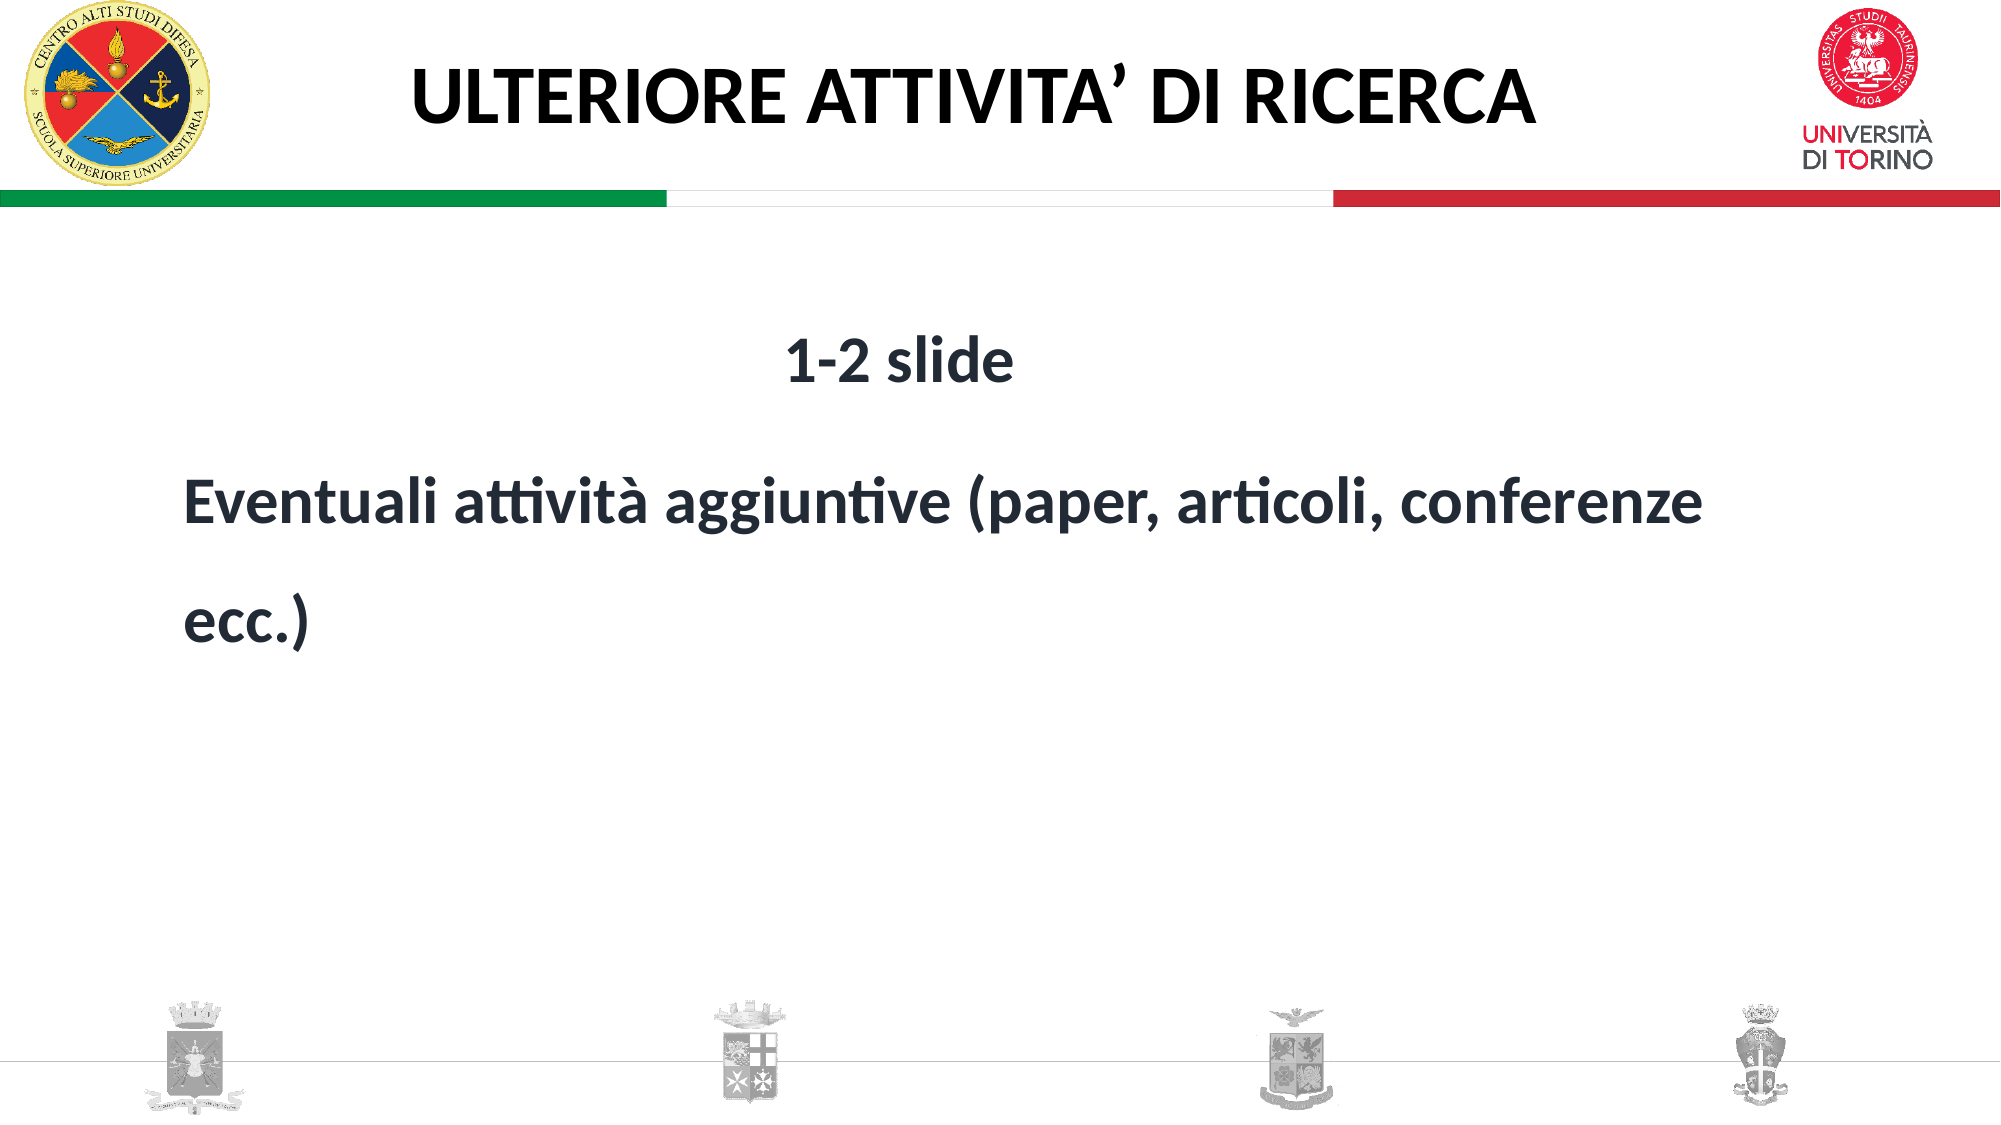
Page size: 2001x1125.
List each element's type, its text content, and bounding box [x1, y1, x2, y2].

text_box ULTERIORE ATTIVITA’ DI RICERCA [395, 33, 1553, 148]
picture [24, 0, 210, 186]
picture [0, 0, 2000, 219]
text_box 1-2 slide Eventuali attività aggiuntive (paper, articoli, conferenze ecc.) [169, 268, 1779, 978]
